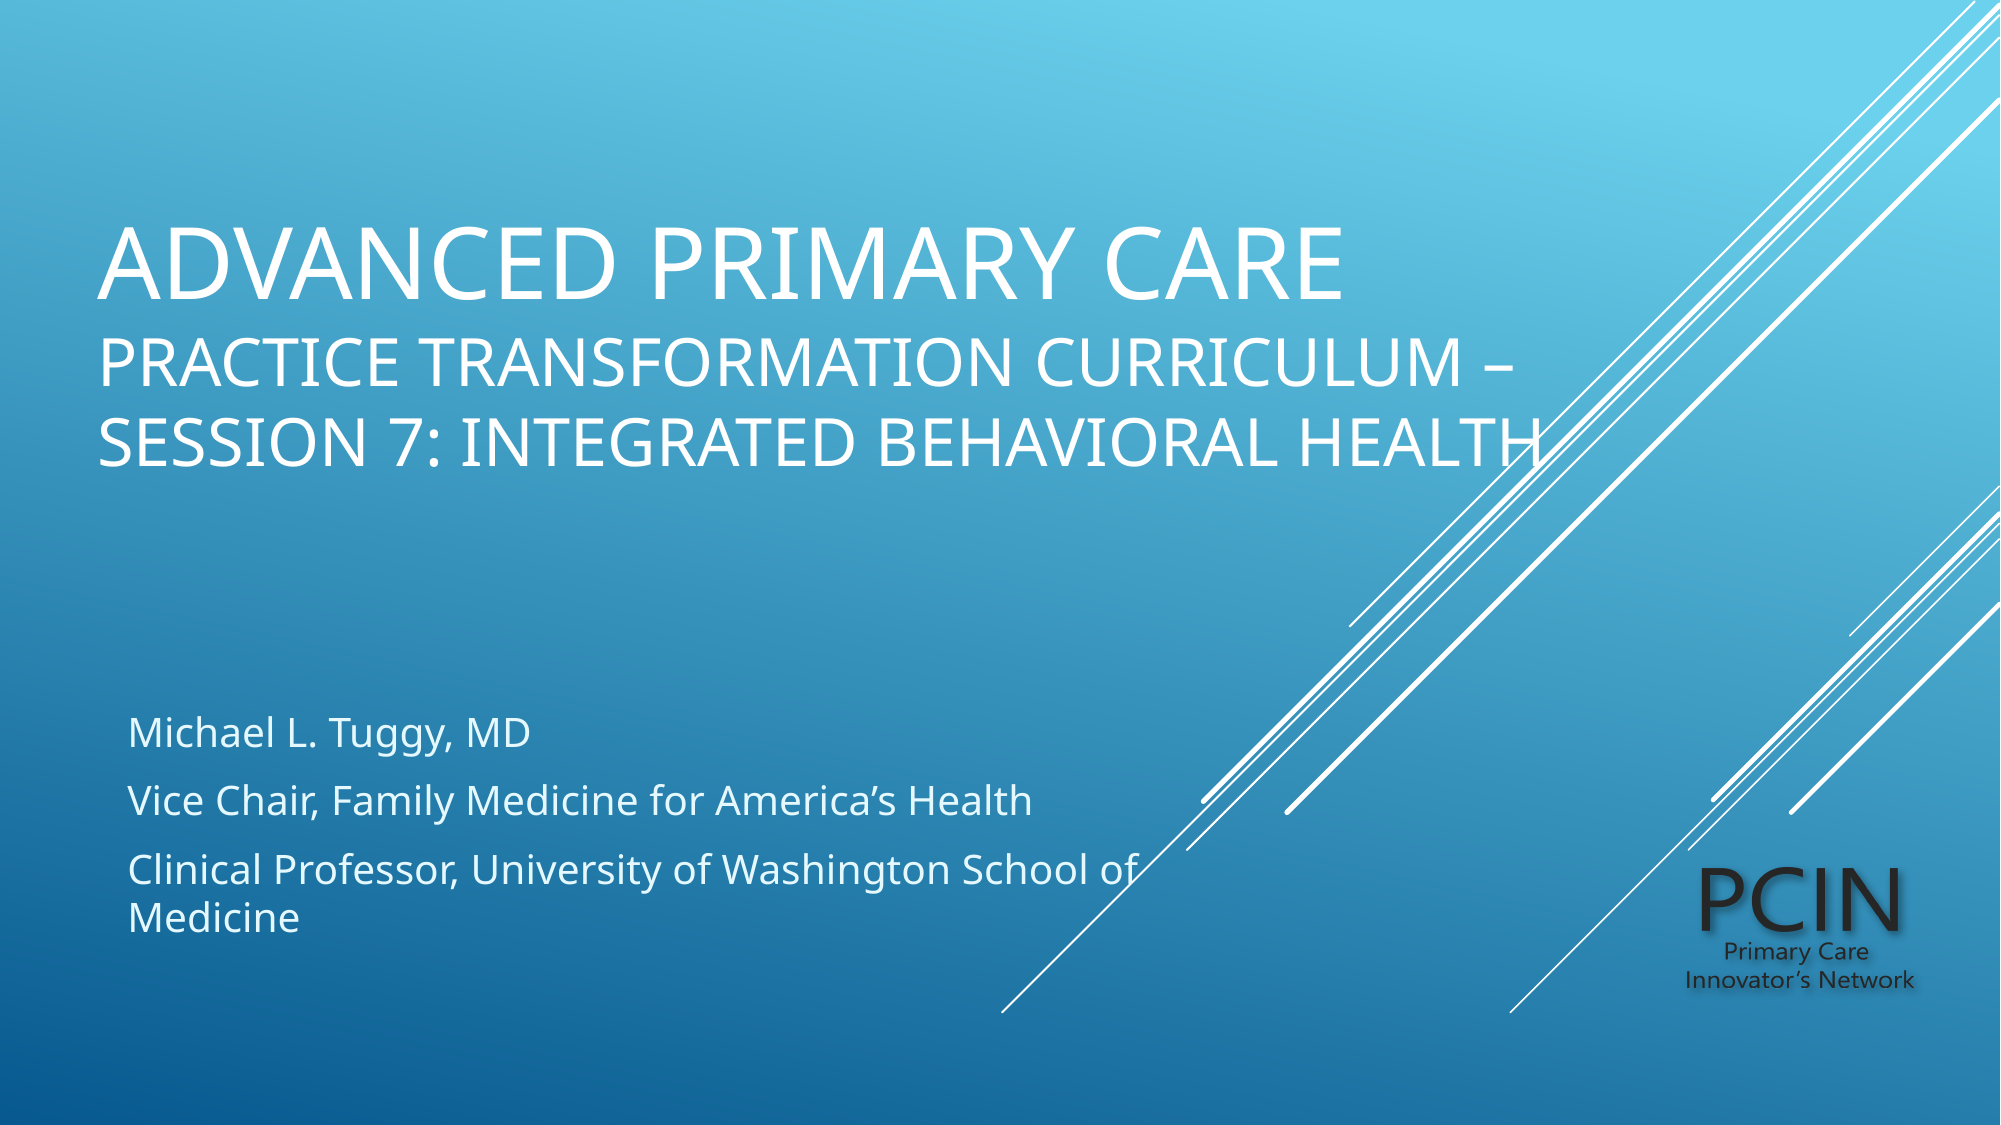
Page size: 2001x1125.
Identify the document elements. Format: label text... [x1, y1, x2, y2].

title Advanced Primary Care Practice Transformation Curriculum – Session 7: Integrated Behavioral Health [82, 0, 1598, 488]
picture [1672, 864, 1932, 994]
subtitle Michael L. Tuggy, MD Vice Chair, Family Medicine for America’s Health Clinical Professor, University of Washington School of Medicine [112, 630, 1163, 950]
